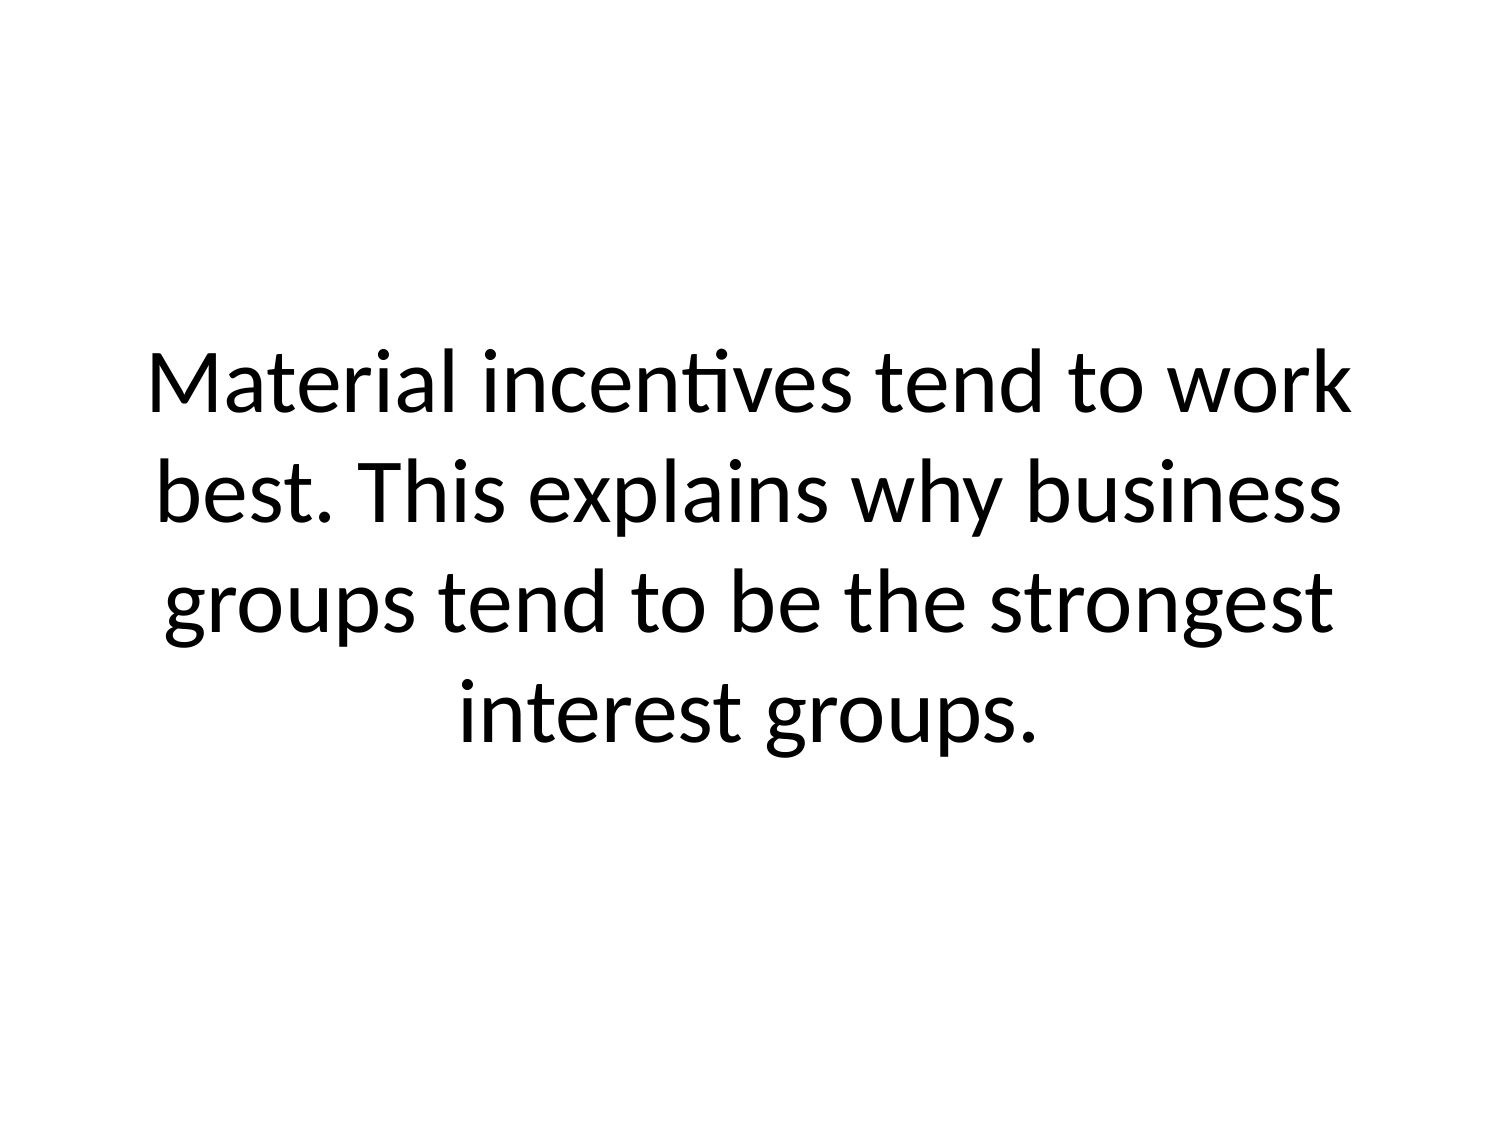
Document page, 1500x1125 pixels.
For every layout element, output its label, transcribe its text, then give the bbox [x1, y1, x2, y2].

title Material incentives tend to work best. This explains why business groups tend to be the strongest interest groups. [74, 44, 1426, 1038]
